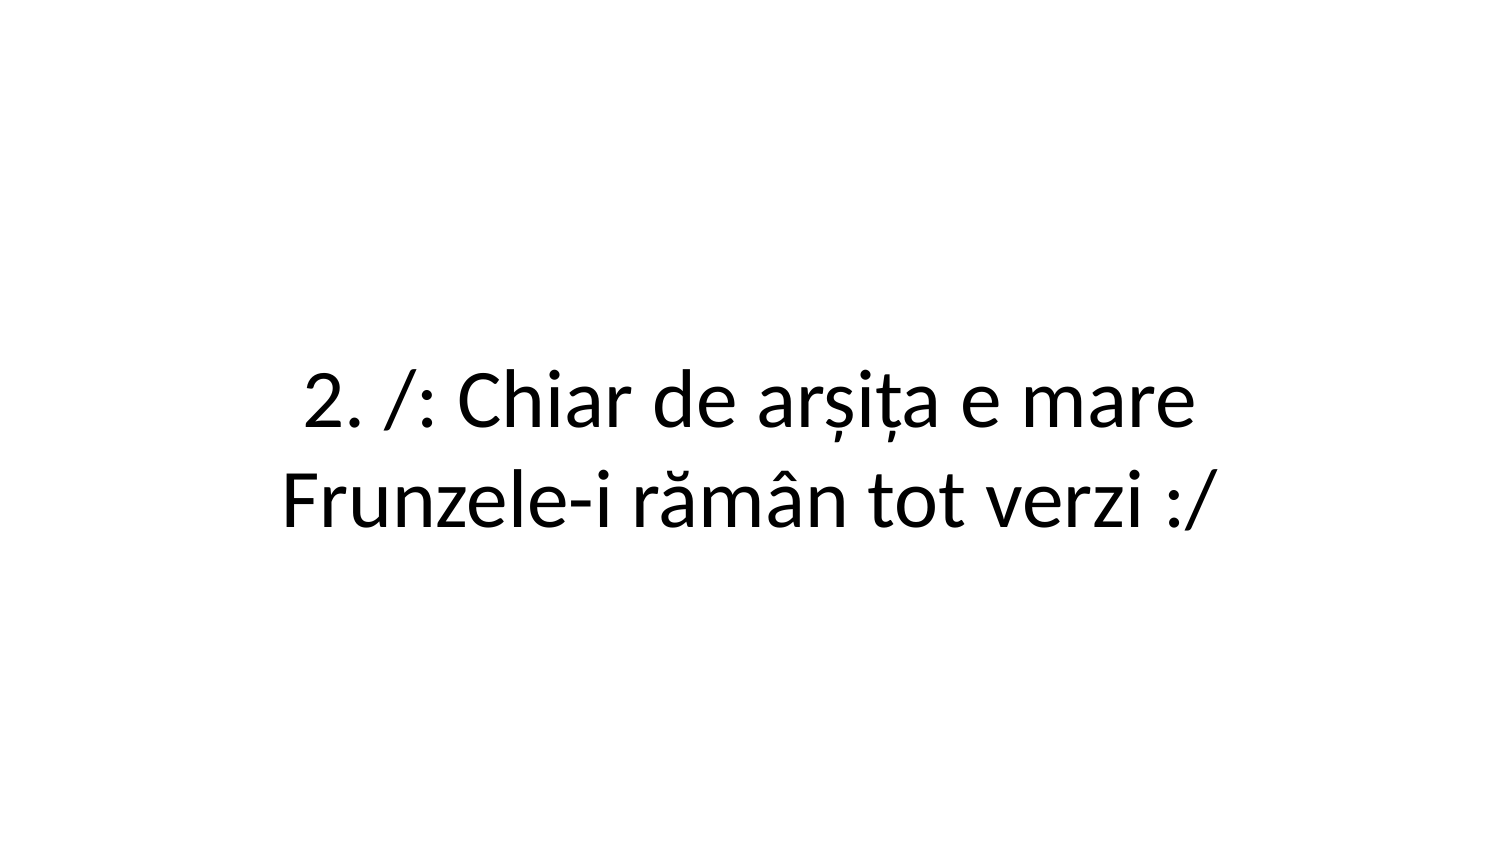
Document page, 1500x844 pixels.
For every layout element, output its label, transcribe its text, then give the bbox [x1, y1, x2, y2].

text_box 2. /: Chiar de arșița e mare Frunzele-i rămân tot verzi :/ [266, 292, 1234, 552]
